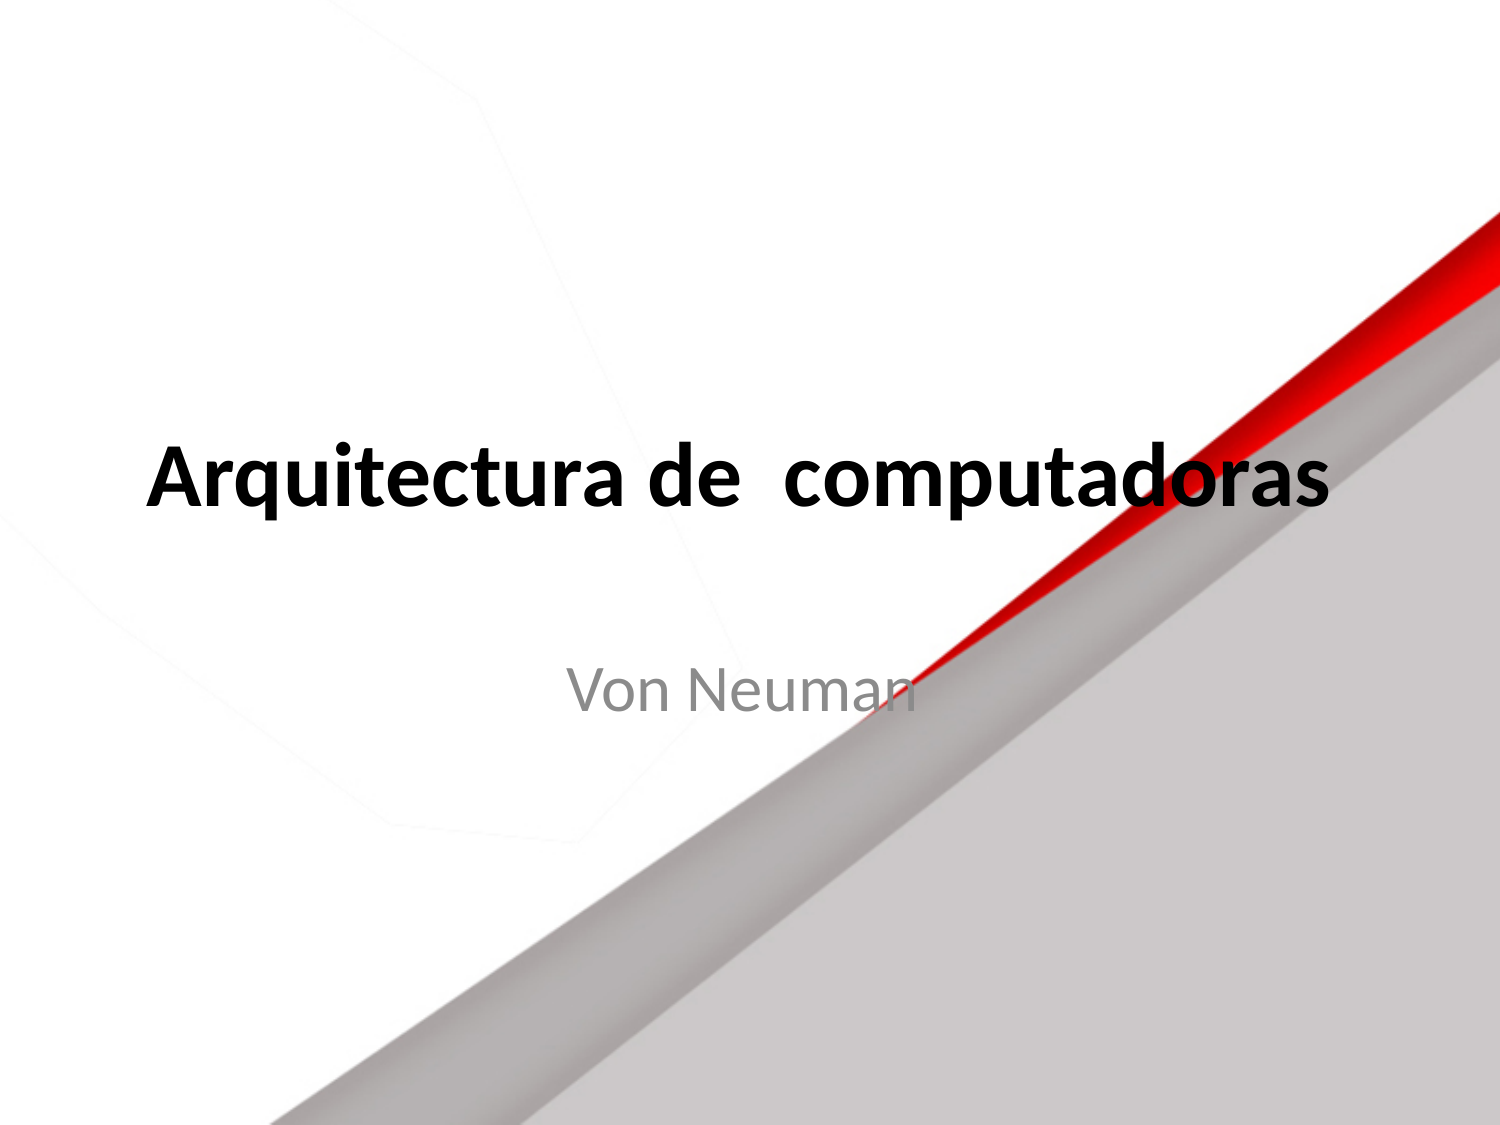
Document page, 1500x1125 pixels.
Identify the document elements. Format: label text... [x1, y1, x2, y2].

picture [0, 0, 1500, 1125]
subtitle Von Neuman [224, 637, 1276, 926]
title Arquitectura de computadoras [112, 349, 1388, 591]
